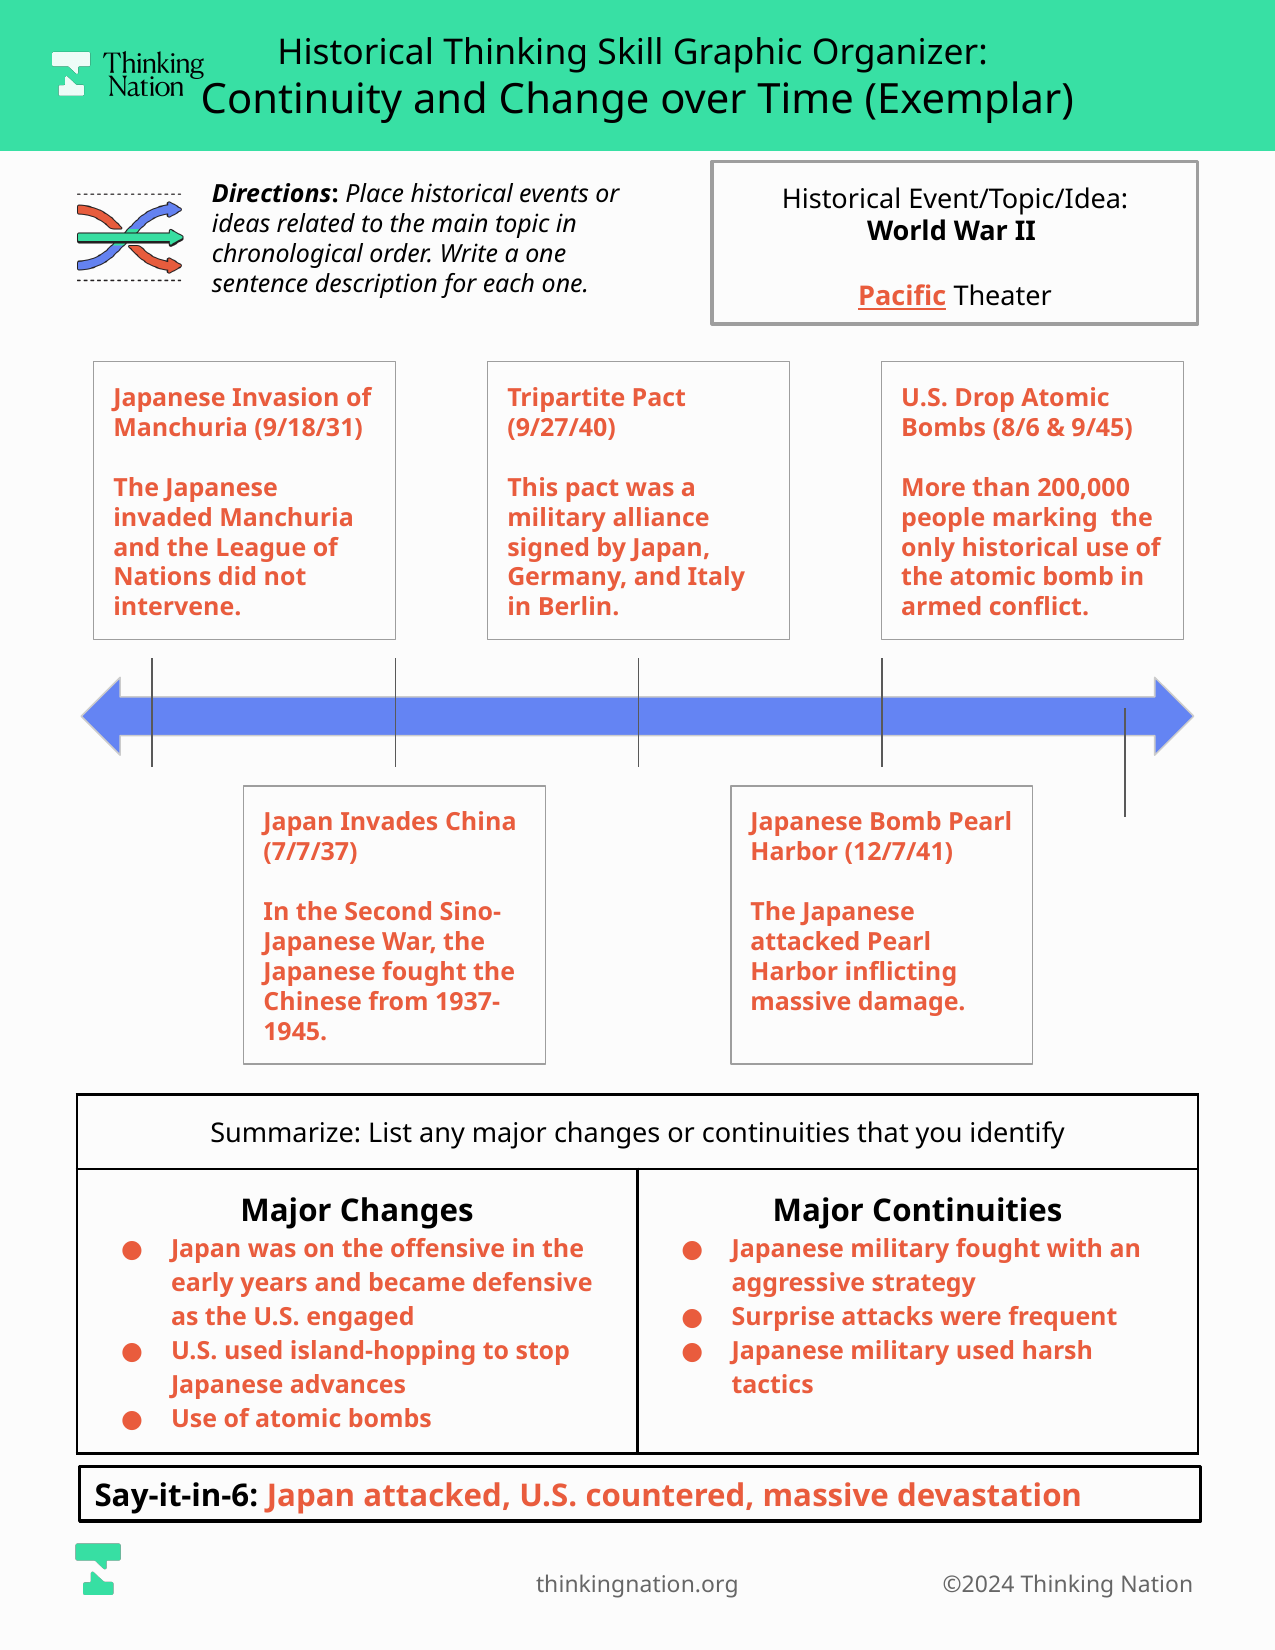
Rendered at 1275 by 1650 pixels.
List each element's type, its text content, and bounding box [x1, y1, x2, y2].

table_header Summarize: List any major changes or continuities that you identify [78, 1096, 1197, 1168]
text_box Historical Event/Topic/Idea: World War II Pacific Theater [711, 161, 1198, 324]
text_box U.S. Drop Atomic Bombs (8/6 & 9/45) More than 200,000 people marking the only historical use of the atomic bomb in armed conflict. [881, 361, 1184, 640]
text_box Japanese Invasion of Manchuria (9/18/31) The Japanese invaded Manchuria and the League of Nations did not intervene. [93, 361, 396, 640]
text_box [399, 696, 634, 736]
table_cell Major Continuities Japanese military fought with an aggressive strategy Surprise attacks were frequent Japanese military used harsh tactics [639, 1170, 1197, 1452]
text_box Directions: Place historical events or ideas related to the main topic in chronological order. Write a one sentence description for each one. [192, 156, 662, 319]
text_box [887, 677, 1194, 756]
picture [62, 169, 198, 305]
text_box [643, 696, 877, 736]
text_box Historical Thinking Skill Graphic Organizer: Continuity and Change over Time (Exemplar) [0, 0, 1275, 151]
text_box Japanese Bomb Pearl Harbor (12/7/41) The Japanese attacked Pearl Harbor inflicting massive damage. [730, 785, 1033, 1064]
text_box ©2024 Thinking Nation [907, 1553, 1210, 1605]
text_box Japan Invades China (7/7/37) In the Second Sino-Japanese War, the Japanese fought the Chinese from 1937-1945. [243, 785, 546, 1064]
table_cell Major Changes Japan was on the offensive in the early years and became defensive as the U.S. engaged U.S. used island-hopping to stop Japanese advances Use of atomic bombs [78, 1170, 636, 1452]
picture [35, 37, 210, 110]
text_box [81, 677, 147, 756]
picture [62, 1533, 134, 1605]
text_box thinkingnation.org [486, 1553, 789, 1605]
text_box Tripartite Pact (9/27/40) This pact was a military alliance signed by Japan, Germany, and Italy in Berlin. [487, 361, 790, 640]
text_box Say-it-in-6: Japan attacked, U.S. countered, massive devastation [79, 1466, 1201, 1521]
text_box [157, 696, 390, 736]
